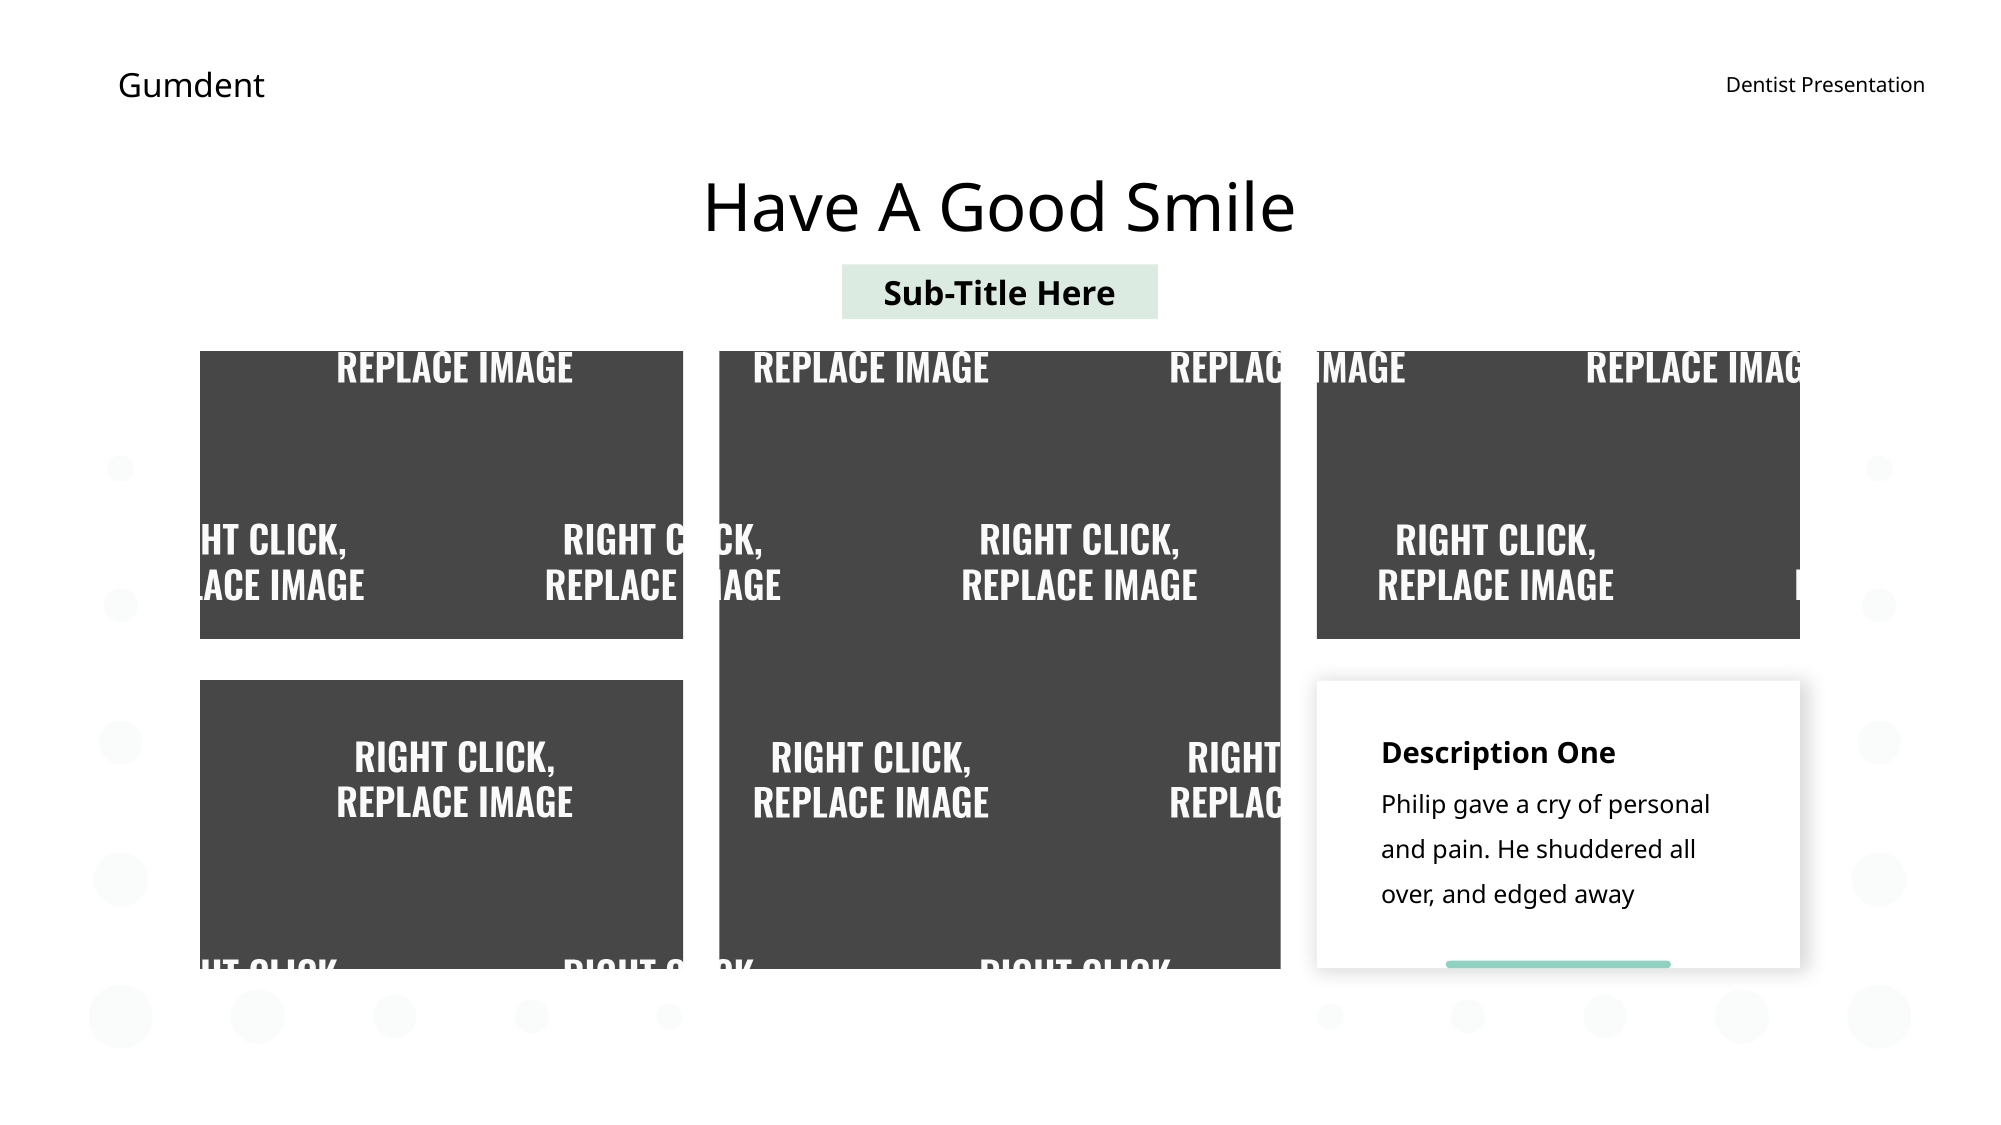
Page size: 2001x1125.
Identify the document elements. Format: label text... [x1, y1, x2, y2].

text_box [1445, 960, 1671, 969]
text_box Sub-Title Here [842, 264, 1158, 319]
text_box [1316, 680, 1800, 969]
picture [719, 351, 1281, 969]
picture [199, 351, 684, 639]
picture [199, 680, 684, 969]
text_box Philip gave a cry of personal and pain. He shuddered all over, and edged away [1366, 777, 1748, 916]
title Have A Good Smile [200, 156, 1800, 264]
text_box Description One [1366, 726, 1748, 777]
picture [1316, 351, 1800, 639]
